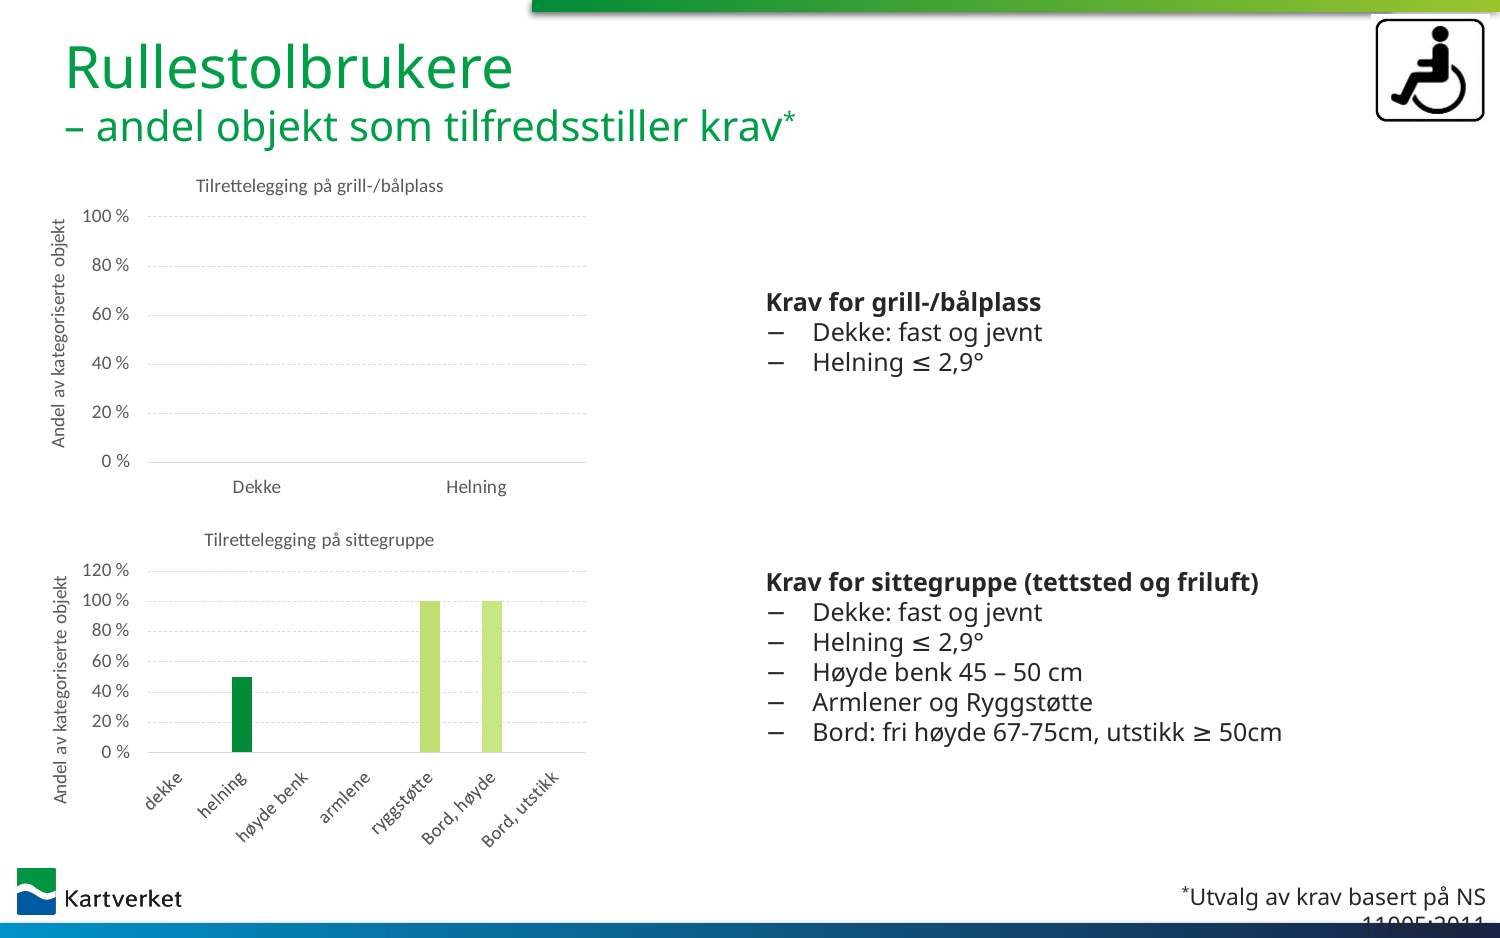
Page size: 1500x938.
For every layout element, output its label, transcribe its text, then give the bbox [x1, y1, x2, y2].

text_box *Utvalg av krav basert på NS 11005:2011 [1068, 873, 1500, 938]
text_box Rullestolbrukere – andel objekt som tilfredsstiller krav* [49, 14, 1431, 158]
picture [41, 520, 597, 859]
picture [41, 166, 597, 505]
picture [1371, 13, 1491, 127]
text_box Krav for sittegruppe (tettsted og friluft) Dekke: fast og jevnt Helning ≤ 2,9° Høyde benk 45 – 50 cm Armlener og Ryggstøtte Bord: fri høyde 67-75cm, utstikk ≥ 50cm [750, 559, 1500, 754]
text_box Krav for grill-/bålplass Dekke: fast og jevnt Helning ≤ 2,9° [750, 279, 1452, 384]
